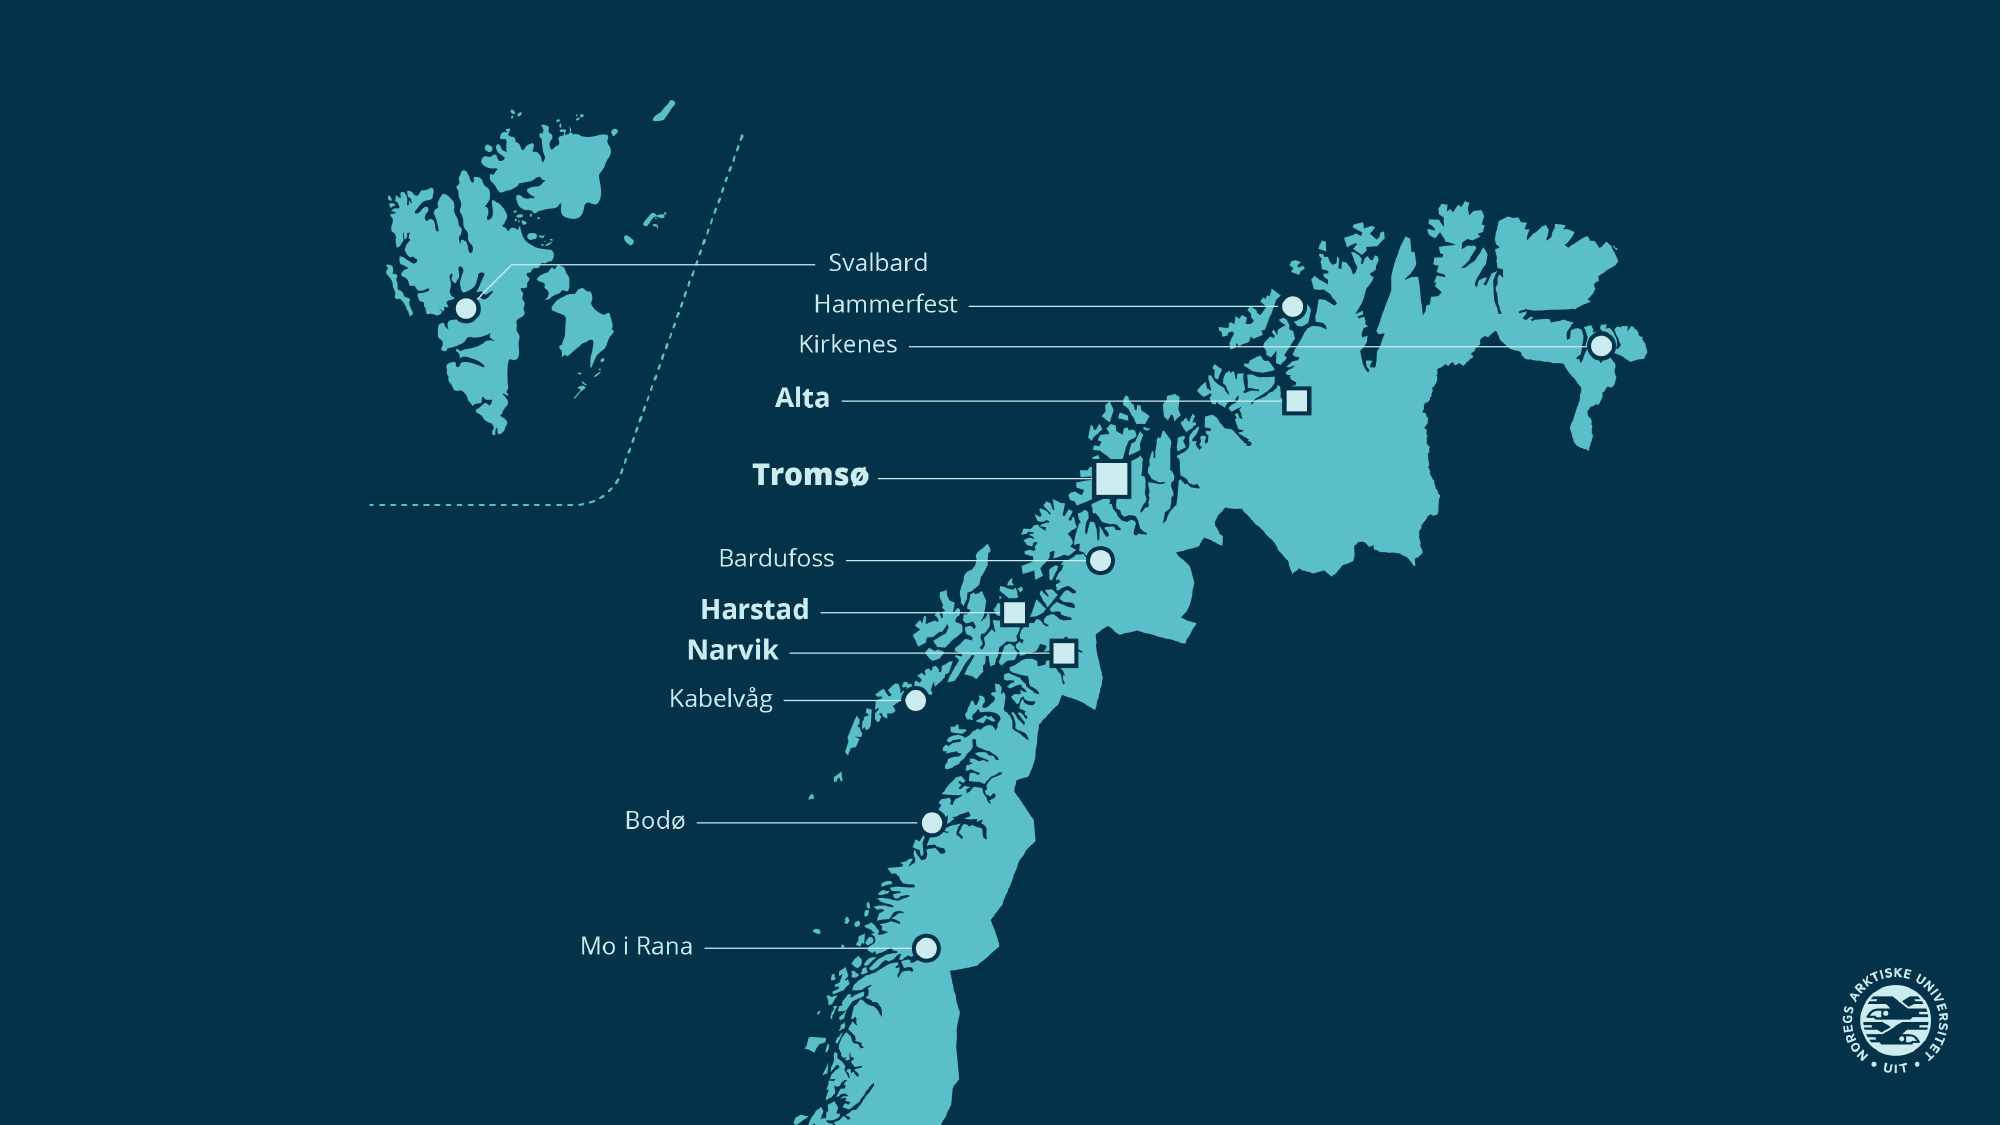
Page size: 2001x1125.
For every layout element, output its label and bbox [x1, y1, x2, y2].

picture [538, 265, 569, 298]
picture [853, 957, 861, 967]
picture [765, 601, 774, 619]
picture [1069, 479, 1091, 504]
picture [1000, 587, 1017, 598]
picture [803, 390, 813, 407]
picture [784, 684, 902, 721]
picture [740, 604, 749, 618]
picture [644, 214, 656, 225]
picture [703, 600, 718, 618]
picture [672, 690, 677, 706]
picture [1861, 986, 1930, 1055]
picture [833, 335, 837, 352]
picture [903, 682, 911, 687]
picture [1283, 297, 1303, 316]
picture [951, 725, 965, 733]
picture [906, 691, 925, 710]
picture [752, 604, 762, 619]
picture [865, 958, 874, 965]
picture [995, 604, 1000, 615]
picture [391, 171, 553, 434]
picture [834, 773, 841, 781]
picture [1287, 391, 1306, 411]
picture [1081, 468, 1091, 479]
picture [863, 709, 871, 729]
picture [1119, 414, 1128, 420]
picture [915, 662, 952, 694]
picture [1177, 437, 1185, 450]
picture [870, 954, 897, 969]
picture [874, 343, 884, 349]
picture [552, 289, 613, 365]
picture [1296, 307, 1310, 326]
picture [961, 545, 990, 604]
picture [723, 604, 735, 619]
picture [836, 468, 848, 485]
picture [949, 592, 1019, 681]
picture [625, 236, 633, 245]
picture [583, 937, 587, 954]
picture [914, 591, 962, 647]
picture [1245, 357, 1273, 372]
picture [1022, 501, 1076, 578]
picture [1264, 319, 1294, 364]
picture [916, 938, 936, 958]
picture [1219, 290, 1279, 348]
picture [1858, 1052, 1867, 1060]
picture [728, 645, 752, 659]
picture [387, 265, 412, 315]
picture [1097, 464, 1127, 494]
picture [1041, 590, 1056, 606]
picture [753, 464, 769, 484]
picture [711, 645, 723, 659]
picture [805, 468, 831, 484]
picture [1585, 326, 1593, 338]
picture [1291, 261, 1304, 274]
picture [786, 468, 801, 485]
picture [828, 996, 836, 1004]
picture [1091, 551, 1110, 570]
picture [1050, 566, 1057, 579]
picture [1856, 985, 1865, 991]
picture [765, 639, 777, 659]
picture [1164, 395, 1180, 419]
picture [654, 101, 675, 120]
picture [1000, 645, 1017, 664]
picture [846, 718, 861, 754]
picture [1214, 366, 1221, 378]
picture [1130, 433, 1142, 454]
picture [1124, 397, 1148, 423]
picture [1320, 241, 1326, 250]
picture [772, 468, 783, 484]
picture [456, 299, 476, 318]
picture [816, 392, 828, 407]
picture [1924, 981, 1932, 991]
picture [1601, 325, 1614, 336]
picture [776, 388, 793, 406]
picture [1094, 425, 1136, 458]
picture [1932, 1045, 1939, 1052]
picture [806, 1038, 825, 1051]
picture [926, 649, 943, 660]
picture [851, 468, 868, 486]
picture [839, 992, 864, 1011]
picture [809, 1103, 839, 1125]
picture [801, 336, 806, 352]
picture [794, 599, 807, 619]
picture [922, 813, 942, 833]
picture [845, 342, 854, 349]
picture [1031, 601, 1045, 616]
picture [978, 716, 994, 722]
picture [794, 1116, 806, 1125]
picture [689, 640, 706, 659]
picture [1851, 994, 1859, 1001]
picture [1054, 644, 1074, 663]
picture [1089, 425, 1101, 439]
picture [1847, 1036, 1855, 1041]
picture [1103, 401, 1113, 421]
picture [1182, 416, 1195, 431]
picture [1005, 603, 1024, 623]
picture [914, 837, 924, 855]
picture [1345, 223, 1384, 254]
picture [827, 202, 1617, 1125]
picture [777, 604, 789, 619]
picture [528, 234, 536, 239]
picture [1615, 327, 1646, 361]
picture [482, 125, 610, 218]
picture [1592, 336, 1611, 356]
picture [1895, 968, 1900, 976]
picture [833, 969, 849, 993]
